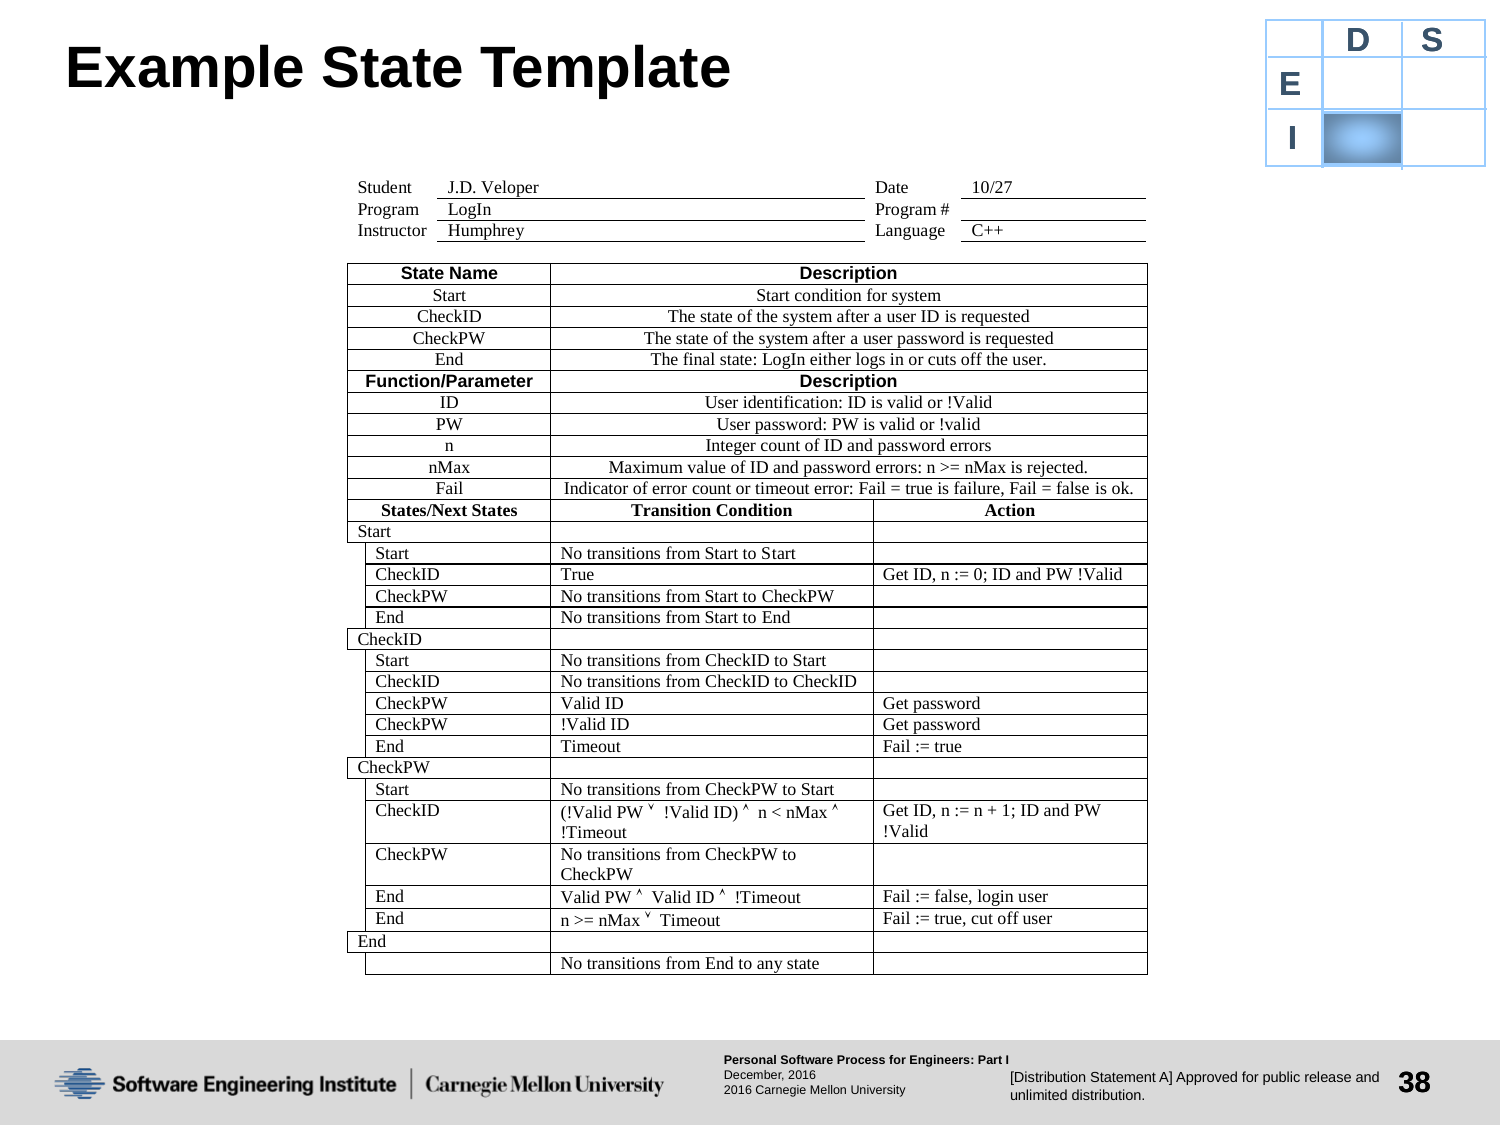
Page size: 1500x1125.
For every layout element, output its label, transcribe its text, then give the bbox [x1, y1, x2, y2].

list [346, 177, 1150, 1000]
picture [46, 1061, 673, 1104]
picture [1264, 11, 1491, 173]
title Example State Template [65, 37, 1264, 148]
